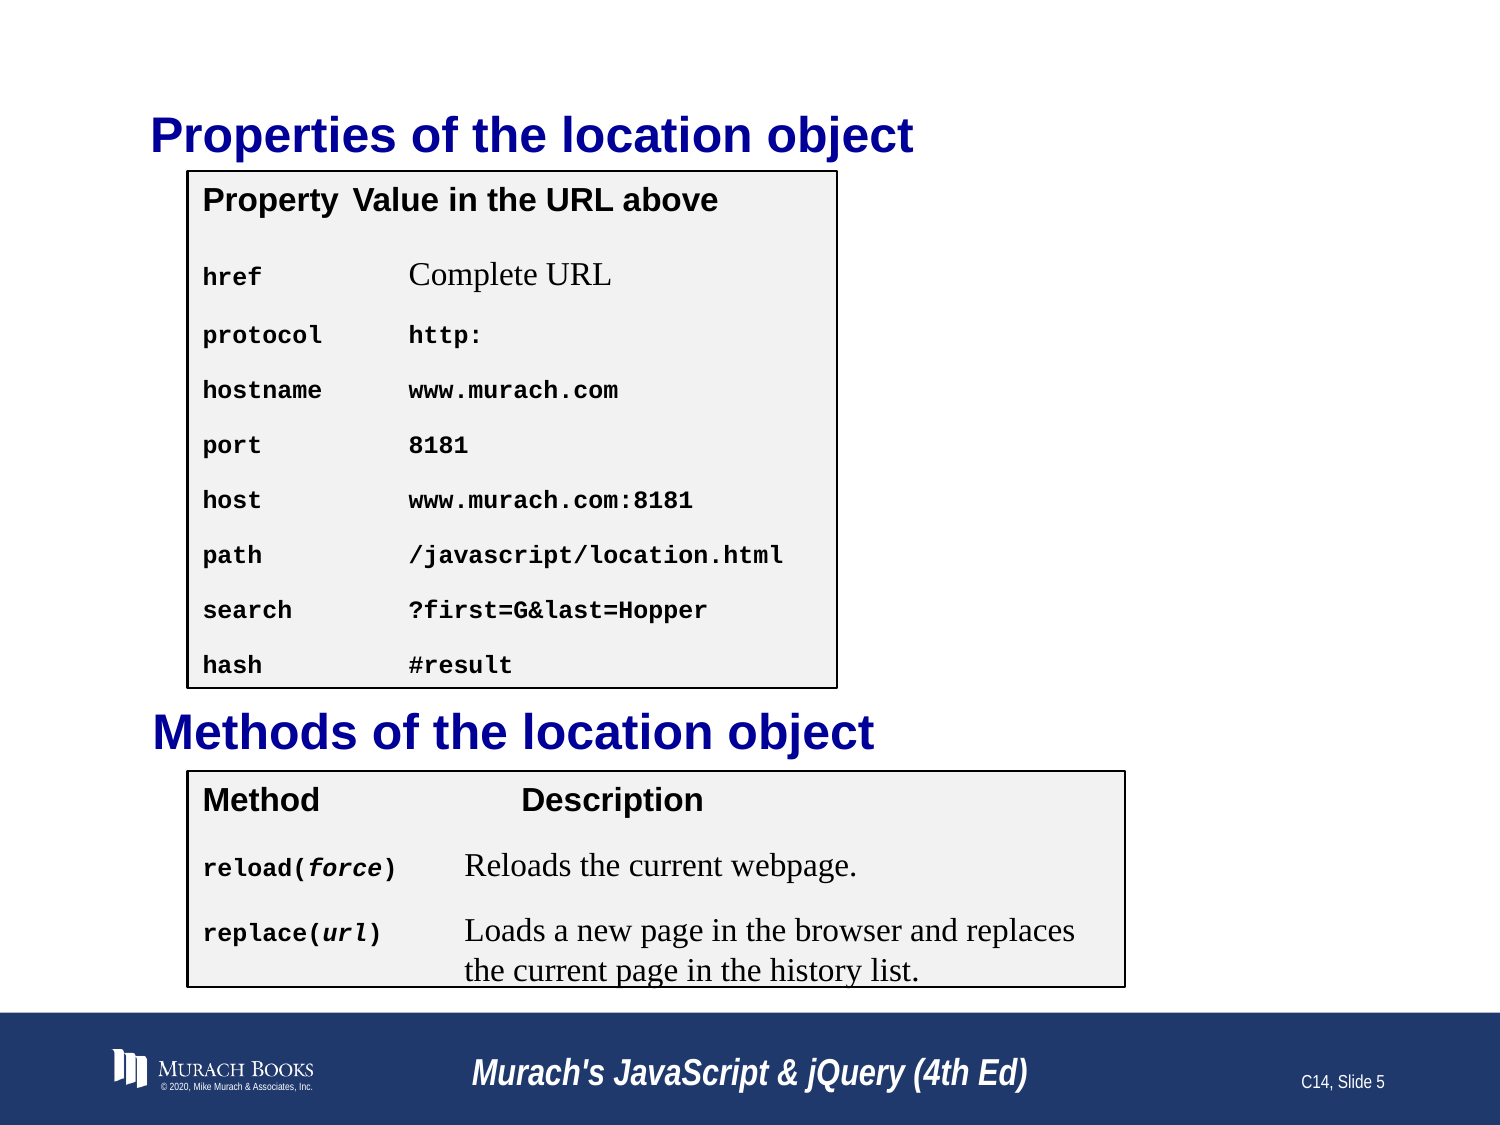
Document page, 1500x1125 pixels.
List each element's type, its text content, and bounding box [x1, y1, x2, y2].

list Method Description reload(force) Reloads the current webpage. replace(url) Loads a new page in the browser and replaces the current page in the history list. [185, 768, 1128, 990]
list Methods of the location object [137, 691, 1350, 938]
footer © 2020, Mike Murach & Associates, Inc. [12, 1025, 463, 1100]
list Property Value in the URL above href Complete URL protocol http: hostname www.murach.com port 8181 host www.murach.com:8181 path /javascript/location.html search ?first=G&last=Hopper hash #result [185, 168, 840, 690]
slide_number C14, Slide 5 [1087, 1025, 1400, 1100]
title Properties of the location object [150, 102, 1350, 164]
slide_number Murach's JavaScript & jQuery (4th Ed) [463, 1025, 1050, 1100]
